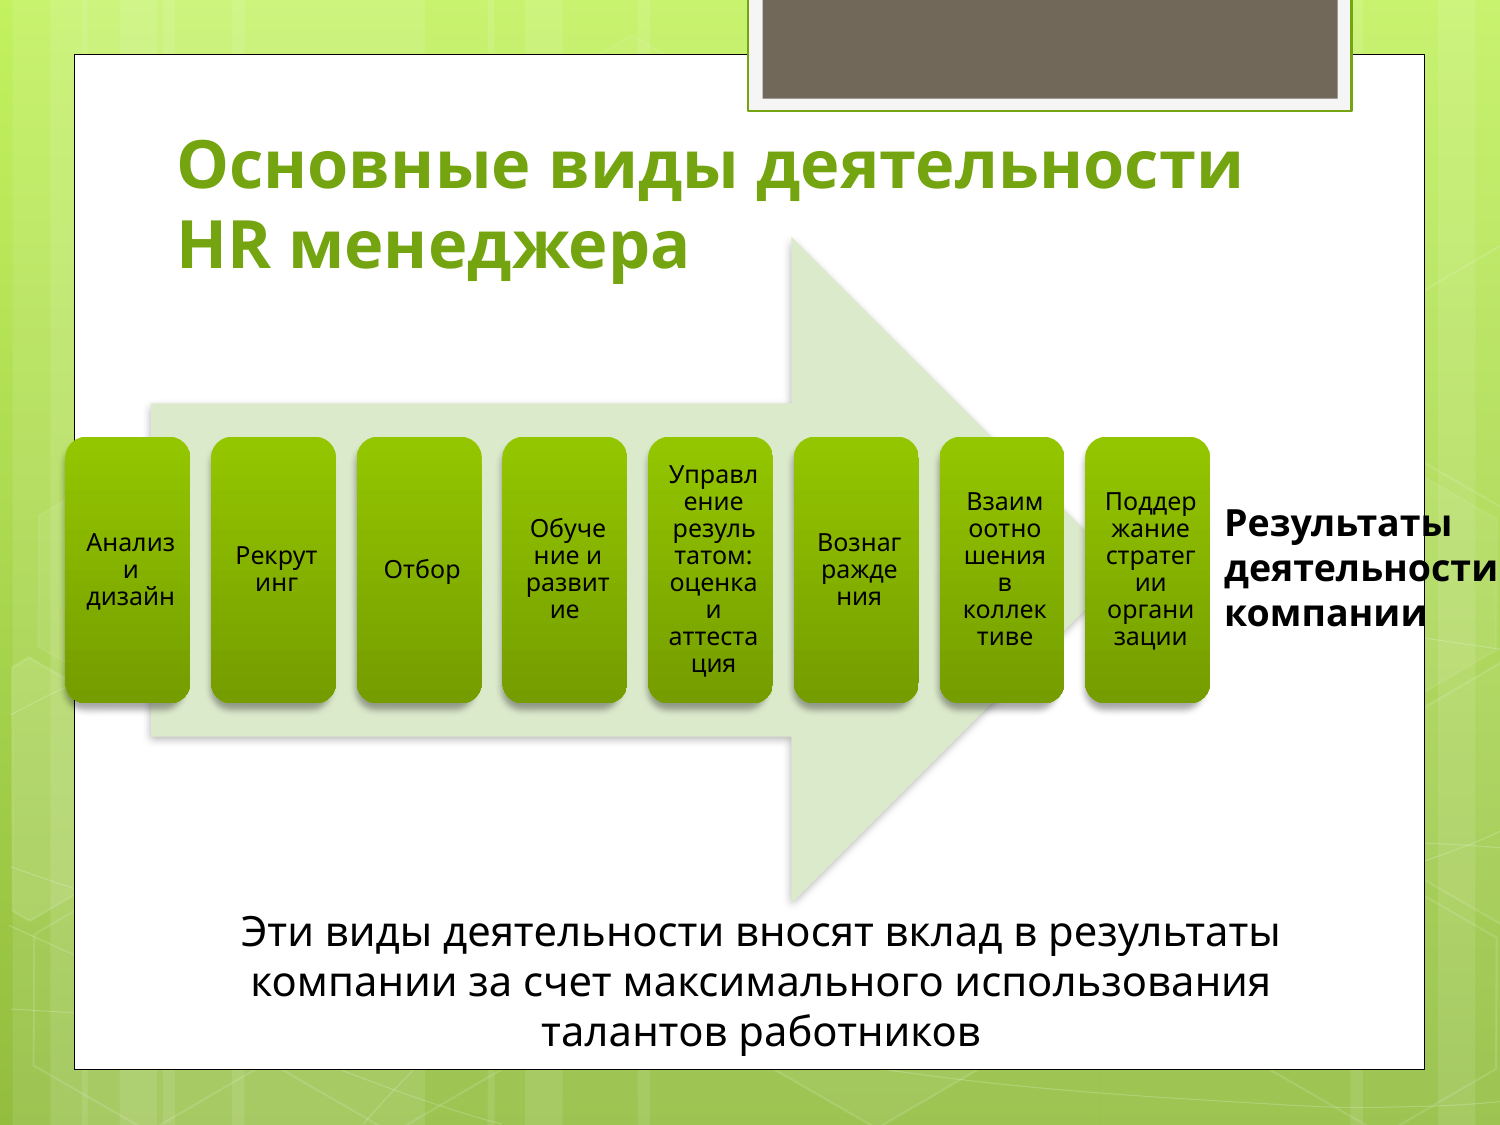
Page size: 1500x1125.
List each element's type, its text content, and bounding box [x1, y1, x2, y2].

title Основные виды деятельности HR менеджера [161, 101, 1314, 290]
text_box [64, 236, 1211, 904]
text_box Результаты деятельности компании [1216, 491, 1500, 642]
text_box Эти виды деятельности вносят вклад в результаты компании за счет максимального использования талантов работников [157, 897, 1365, 1063]
